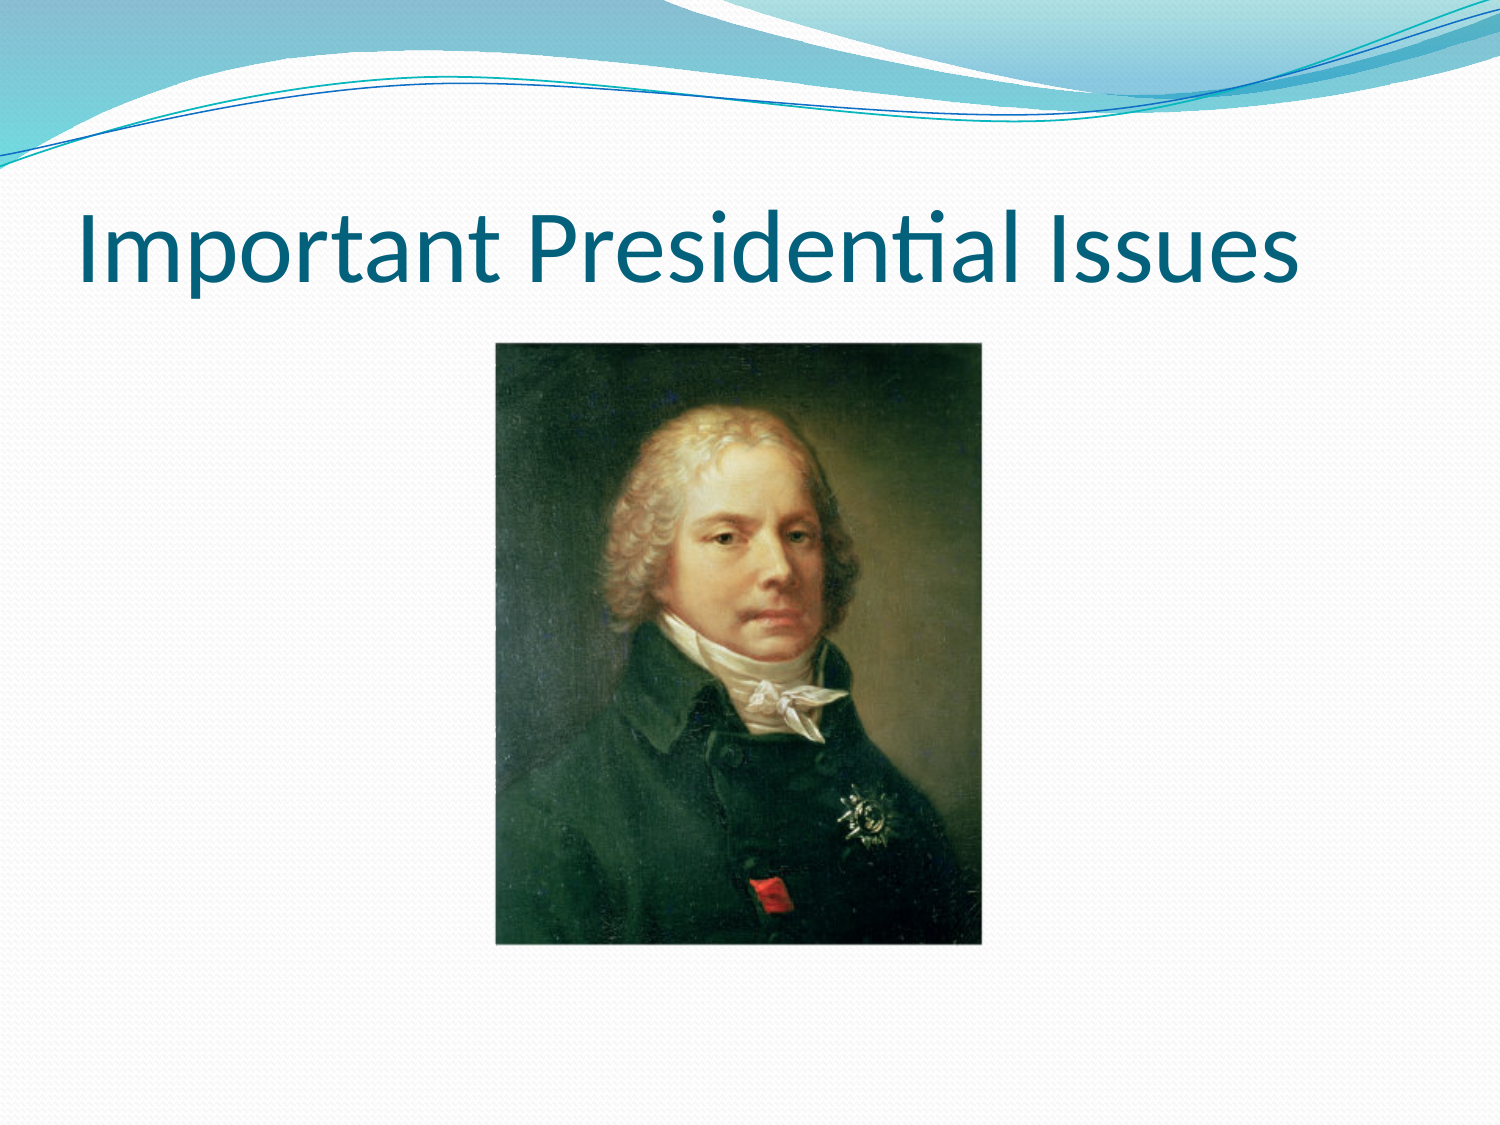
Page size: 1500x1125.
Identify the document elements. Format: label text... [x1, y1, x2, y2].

picture [474, 302, 1004, 976]
title Important Presidential Issues [75, 115, 1425, 303]
